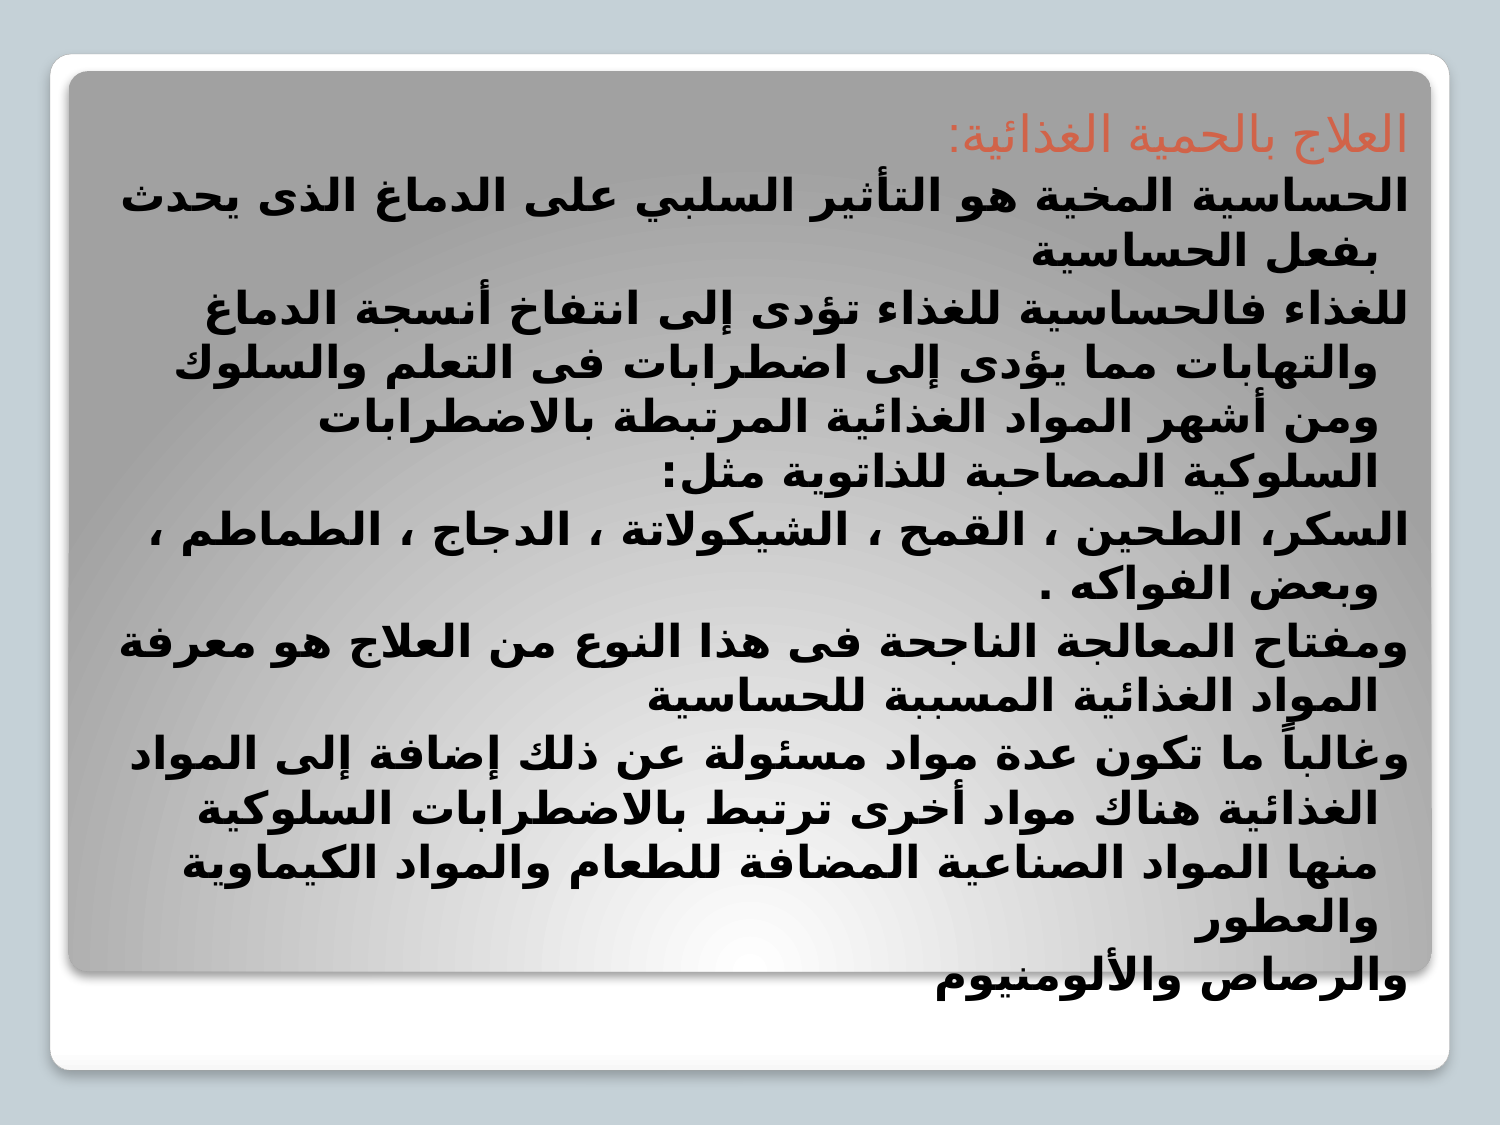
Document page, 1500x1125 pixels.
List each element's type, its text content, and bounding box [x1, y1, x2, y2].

list العلاج بالحمية الغذائية: الحساسية المخية هو التأثير السلبي على الدماغ الذى يحدث بفعل الحساسية للغذاء فالحساسية للغذاء تؤدى إلى انتفاخ أنسجة الدماغ والتهابات مما يؤدى إلى اضطرابات فى التعلم والسلوك ومن أشهر المواد الغذائية المرتبطة بالاضطرابات السلوكية المصاحبة للذاتوية مثل: السكر، الطحين ، القمح ، الشيكولاتة ، الدجاج ، الطماطم ، وبعض الفواكه . ومفتاح المعالجة الناجحة فى هذا النوع من العلاج هو معرفة المواد الغذائية المسببة للحساسية وغالباً ما تكون عدة مواد مسئولة عن ذلك إضافة إلى المواد الغذائية هناك مواد أخرى ترتبط بالاضطرابات السلوكية منها المواد الصناعية المضافة للطعام والمواد الكيماوية والعطور والرصاص والألومنيوم [82, 86, 1425, 1008]
